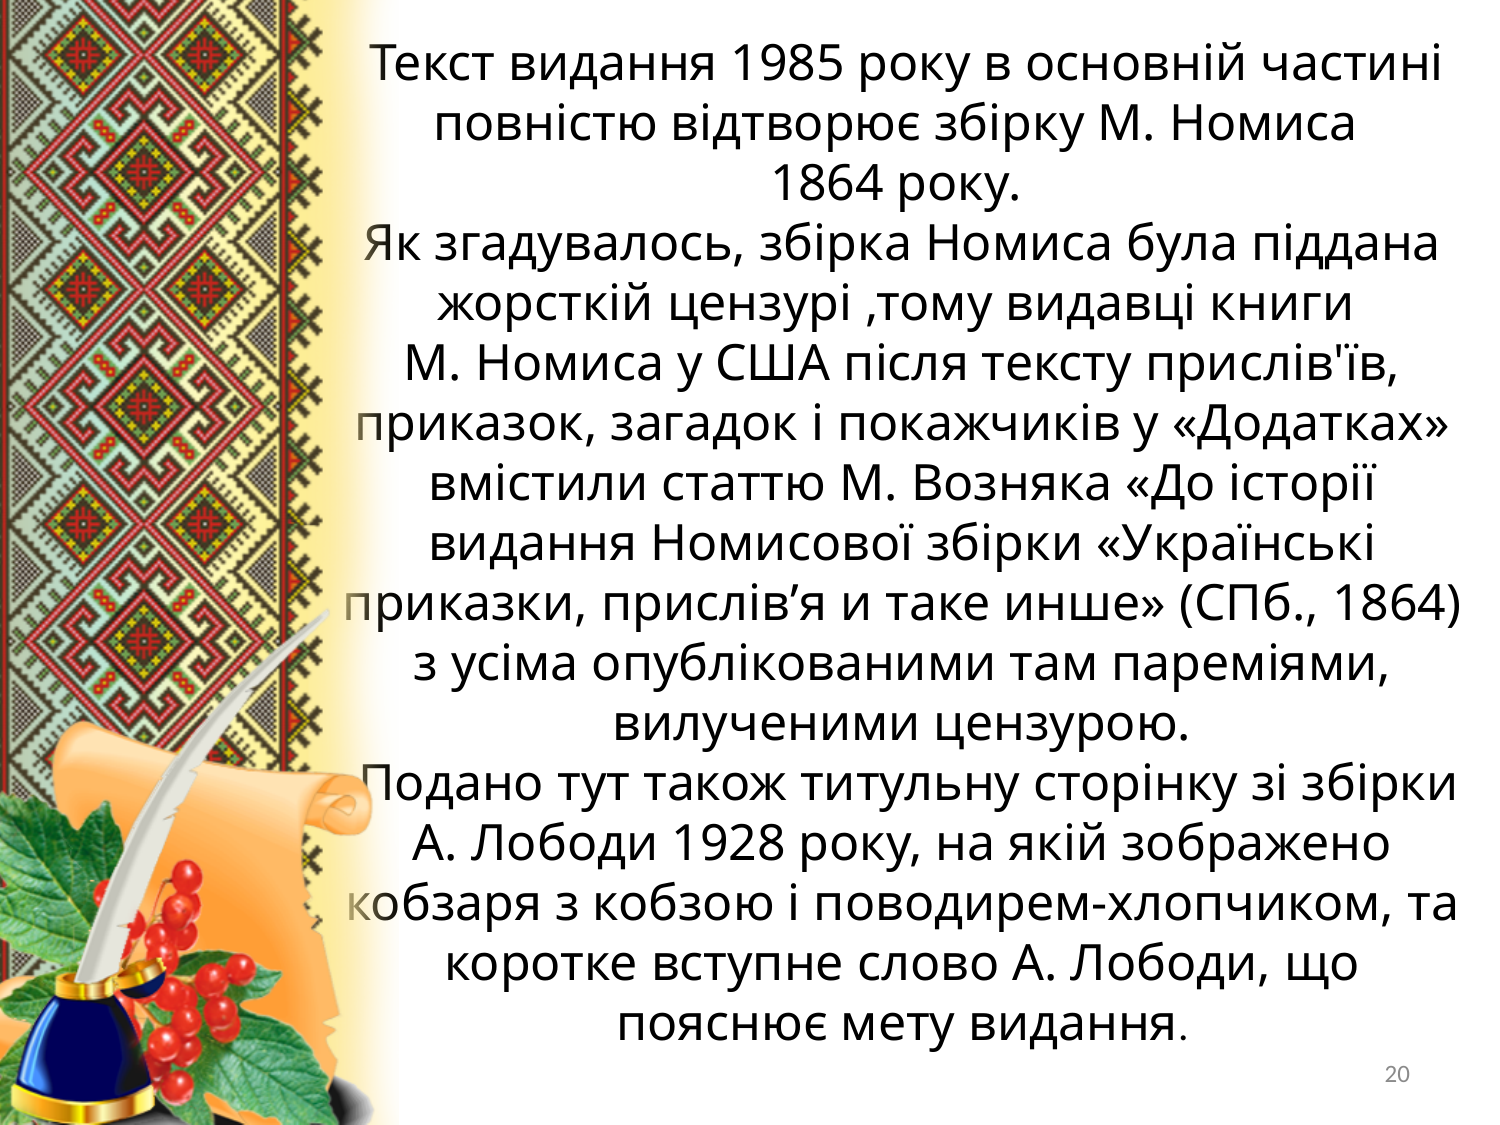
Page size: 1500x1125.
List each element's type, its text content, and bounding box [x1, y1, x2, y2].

text_box Текст видання 1985 року в основній частині повністю відтворює збірку М. Номиса 1864 року. Як згадувалось, збірка Номиса була піддана жорсткій цензурі ,тому видавці книги М. Номиса у США після тексту прислів'їв, приказок, загадок і покажчиків у «Додатках» вмістили статтю М. Возняка «До історії видання Номисової збірки «Українські приказки, прислів’я и таке инше» (СПб., 1864) з усіма опублікованими там пареміями, вилученими цензурою. Подано тут також титульну сторінку зі збірки А. Лободи 1928 року, на якій зображено кобзаря з кобзою і поводирем-хлопчиком, та коротке вступне слово А. Лободи, що пояснює мету видання. [402, 23, 1477, 1109]
slide_number 20 [1074, 1042, 1425, 1103]
picture [0, 0, 399, 1125]
